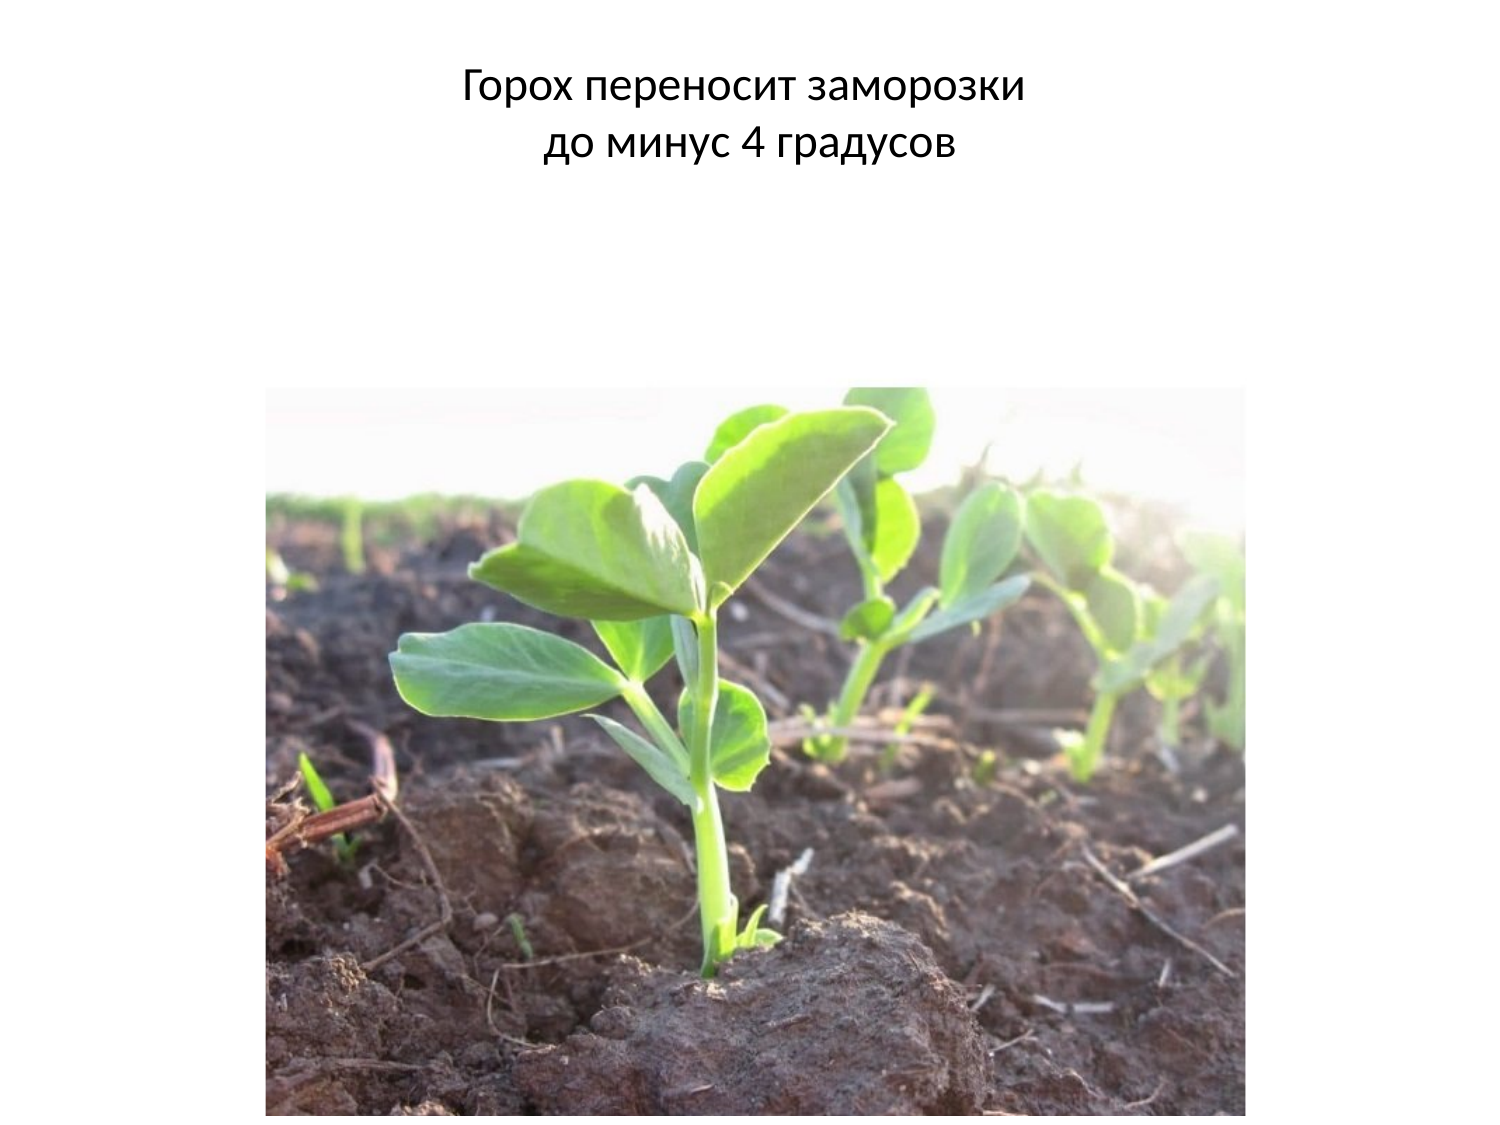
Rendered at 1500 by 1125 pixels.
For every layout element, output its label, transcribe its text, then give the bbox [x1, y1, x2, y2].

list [265, 266, 1247, 1116]
title Горох переносит заморозки до минус 4 градусов [75, 45, 1425, 233]
